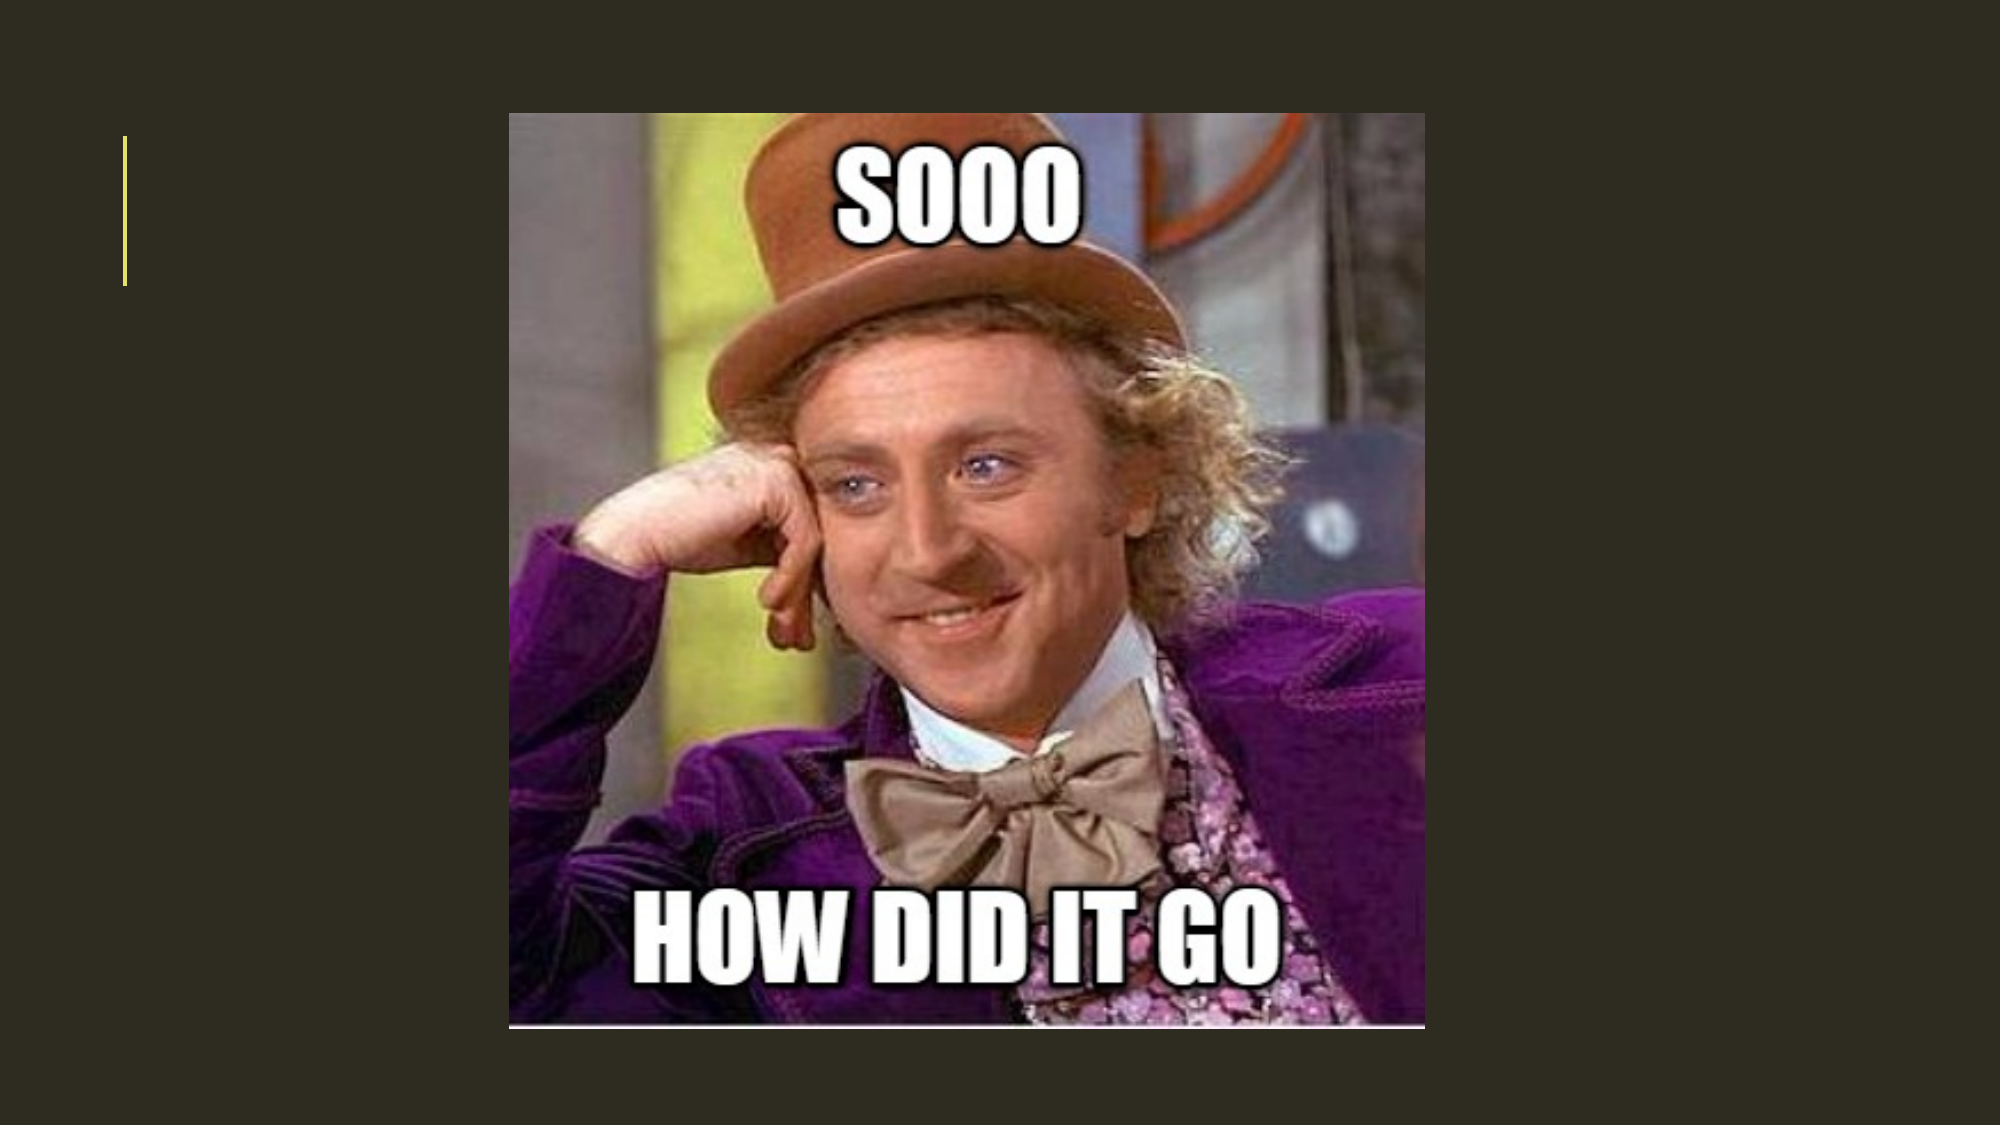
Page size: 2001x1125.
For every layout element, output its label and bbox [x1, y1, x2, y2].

picture [509, 113, 1426, 1030]
